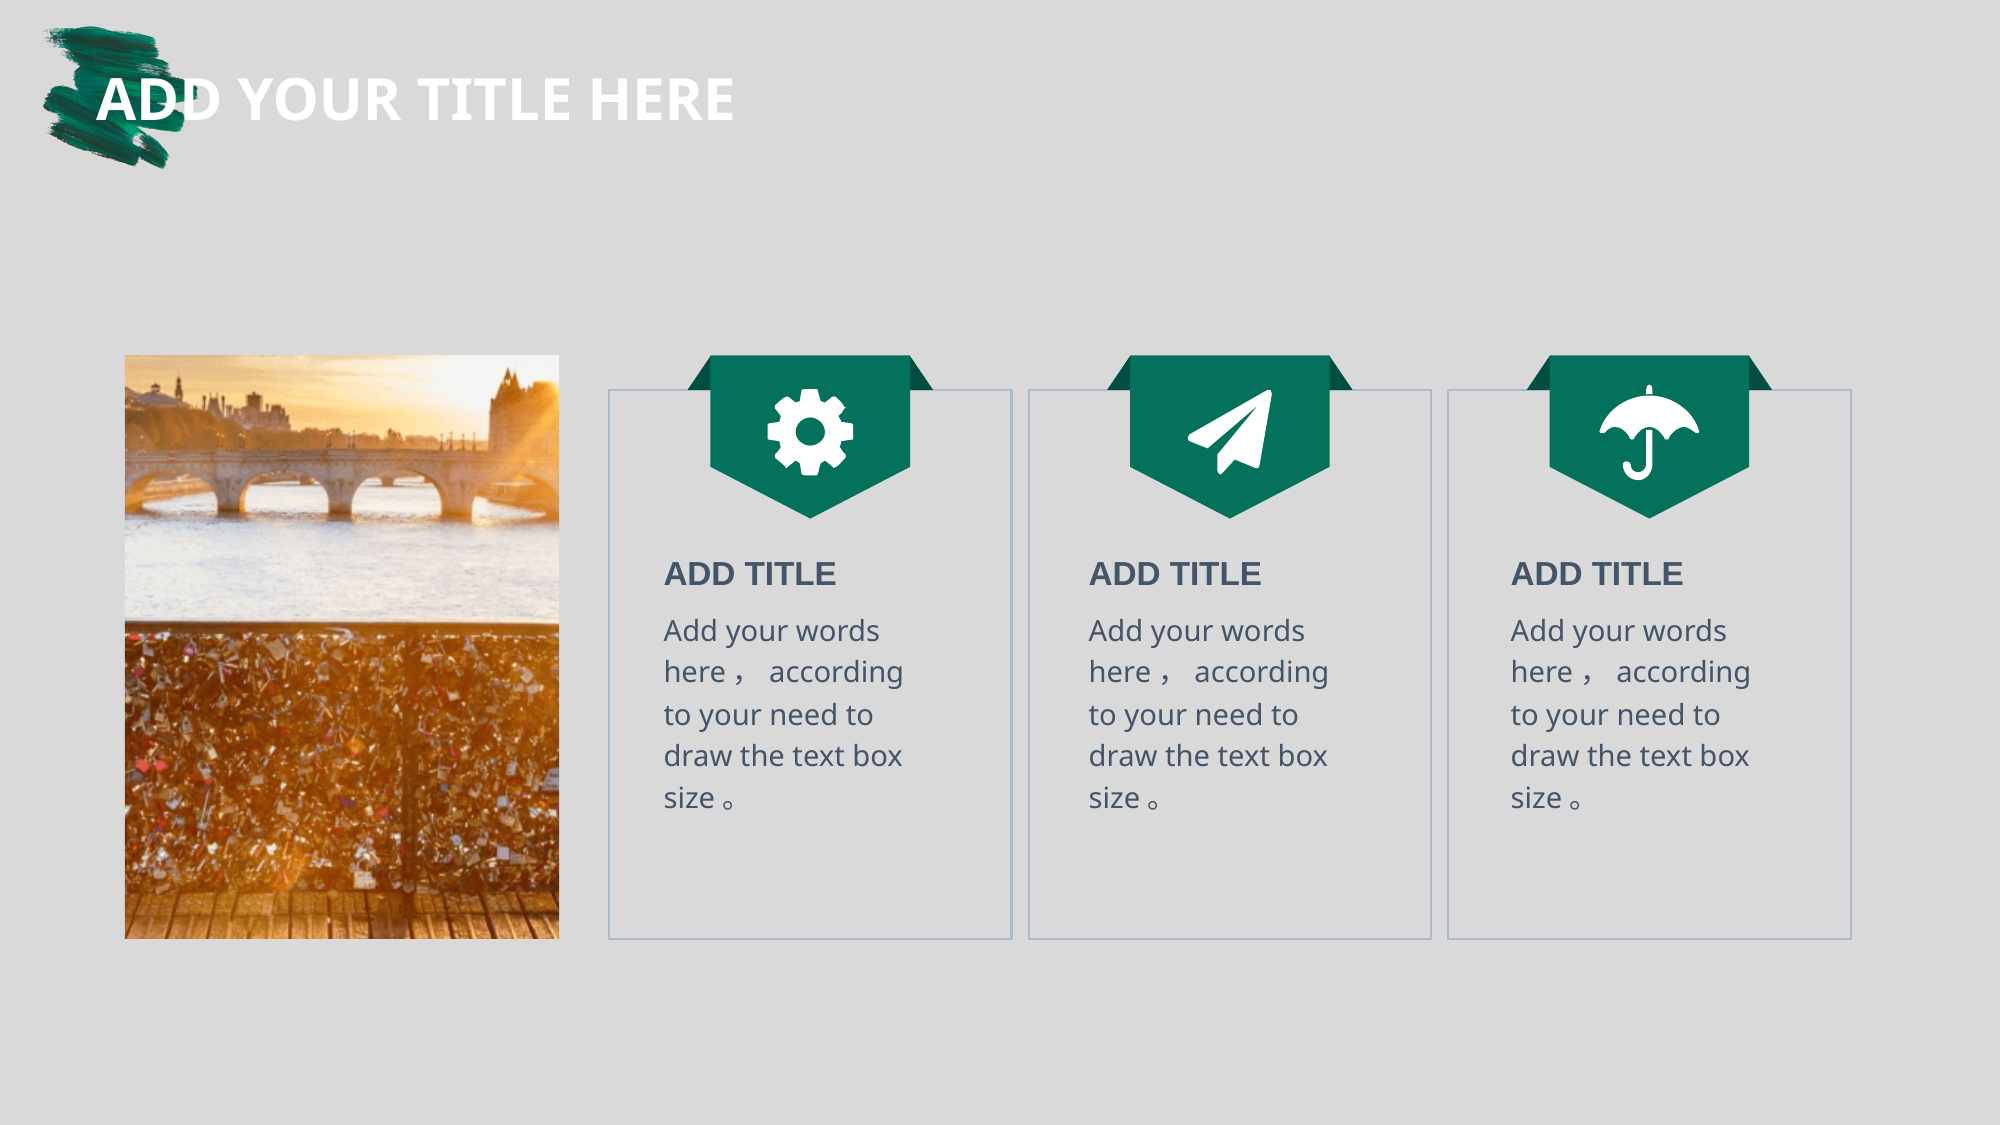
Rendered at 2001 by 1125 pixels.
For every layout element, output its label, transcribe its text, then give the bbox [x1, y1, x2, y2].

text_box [1448, 355, 1851, 939]
picture [124, 355, 560, 939]
picture [42, 26, 199, 169]
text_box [1028, 355, 1432, 939]
text_box ADD YOUR TITLE HERE [199, 54, 793, 140]
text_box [609, 355, 1012, 939]
